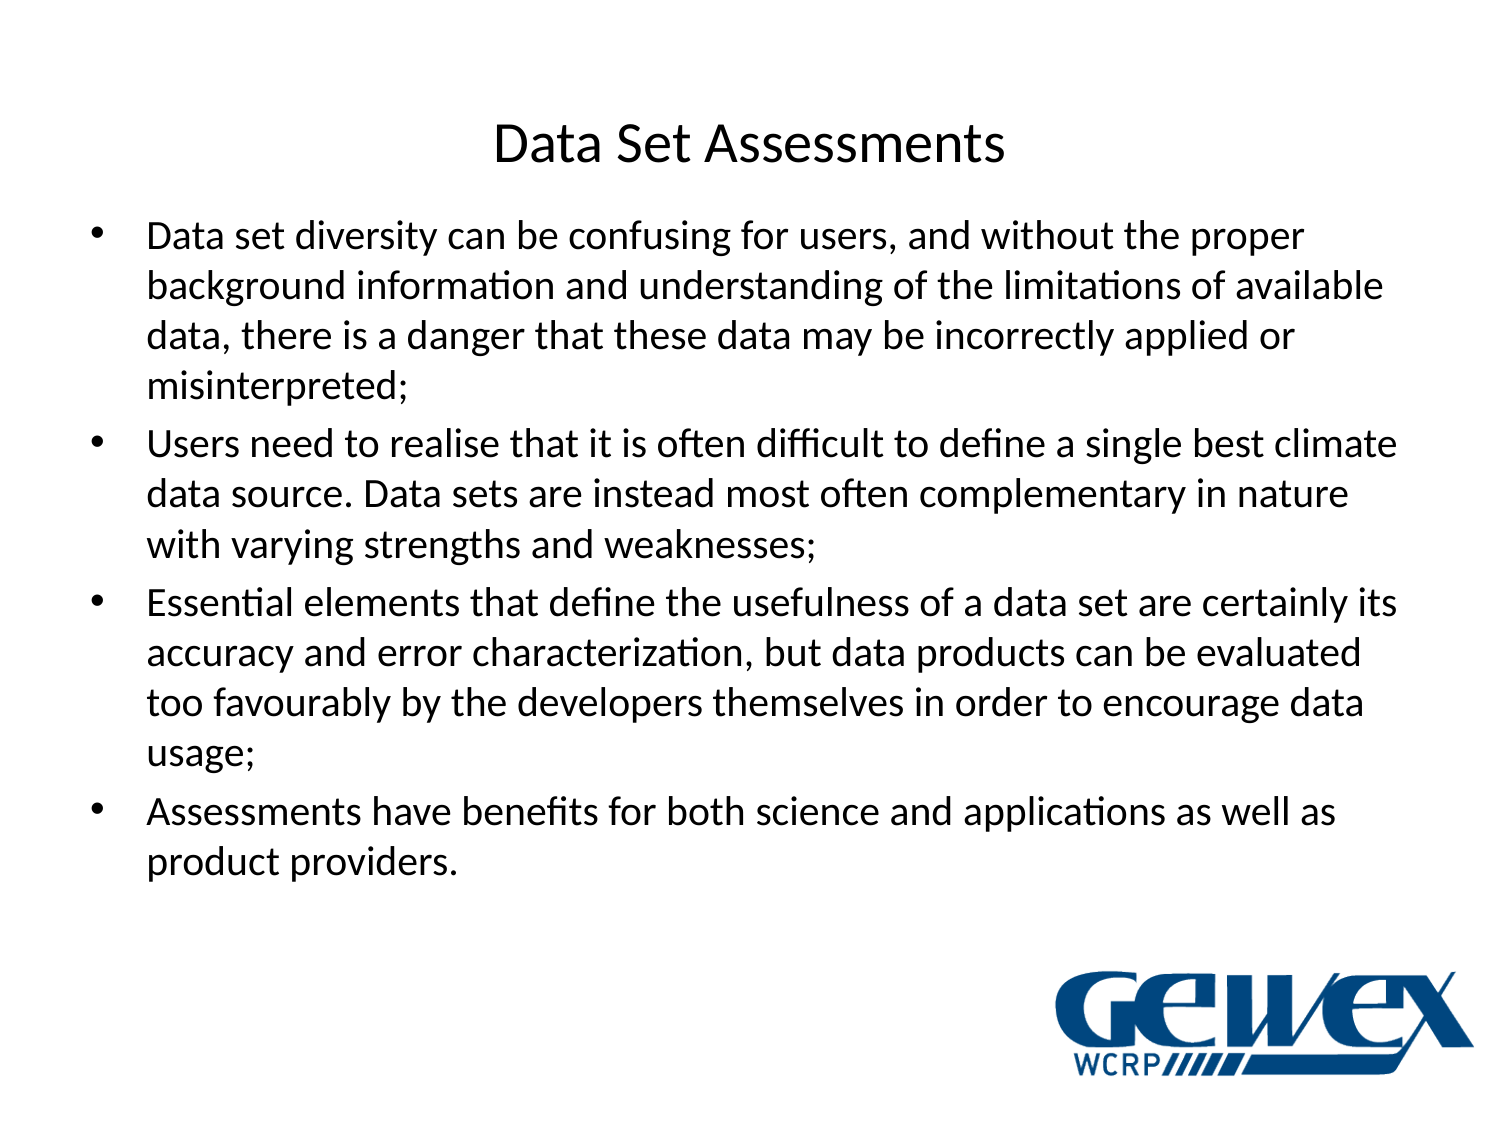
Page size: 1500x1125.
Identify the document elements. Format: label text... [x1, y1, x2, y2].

title Data Set Assessments [75, 45, 1425, 200]
picture [1027, 939, 1500, 1125]
list Data set diversity can be confusing for users, and without the proper background information and understanding of the limitations of available data, there is a danger that these data may be incorrectly applied or misinterpreted; Users need to realise that it is often difficult to define a single best climate data source. Data sets are instead most often complementary in nature with varying strengths and weaknesses; Essential elements that define the usefulness of a data set are certainly its accuracy and error characterization, but data products can be evaluated too favourably by the developers themselves in order to encourage data usage; Assessments have benefits for both science and applications as well as product providers. [75, 200, 1425, 943]
